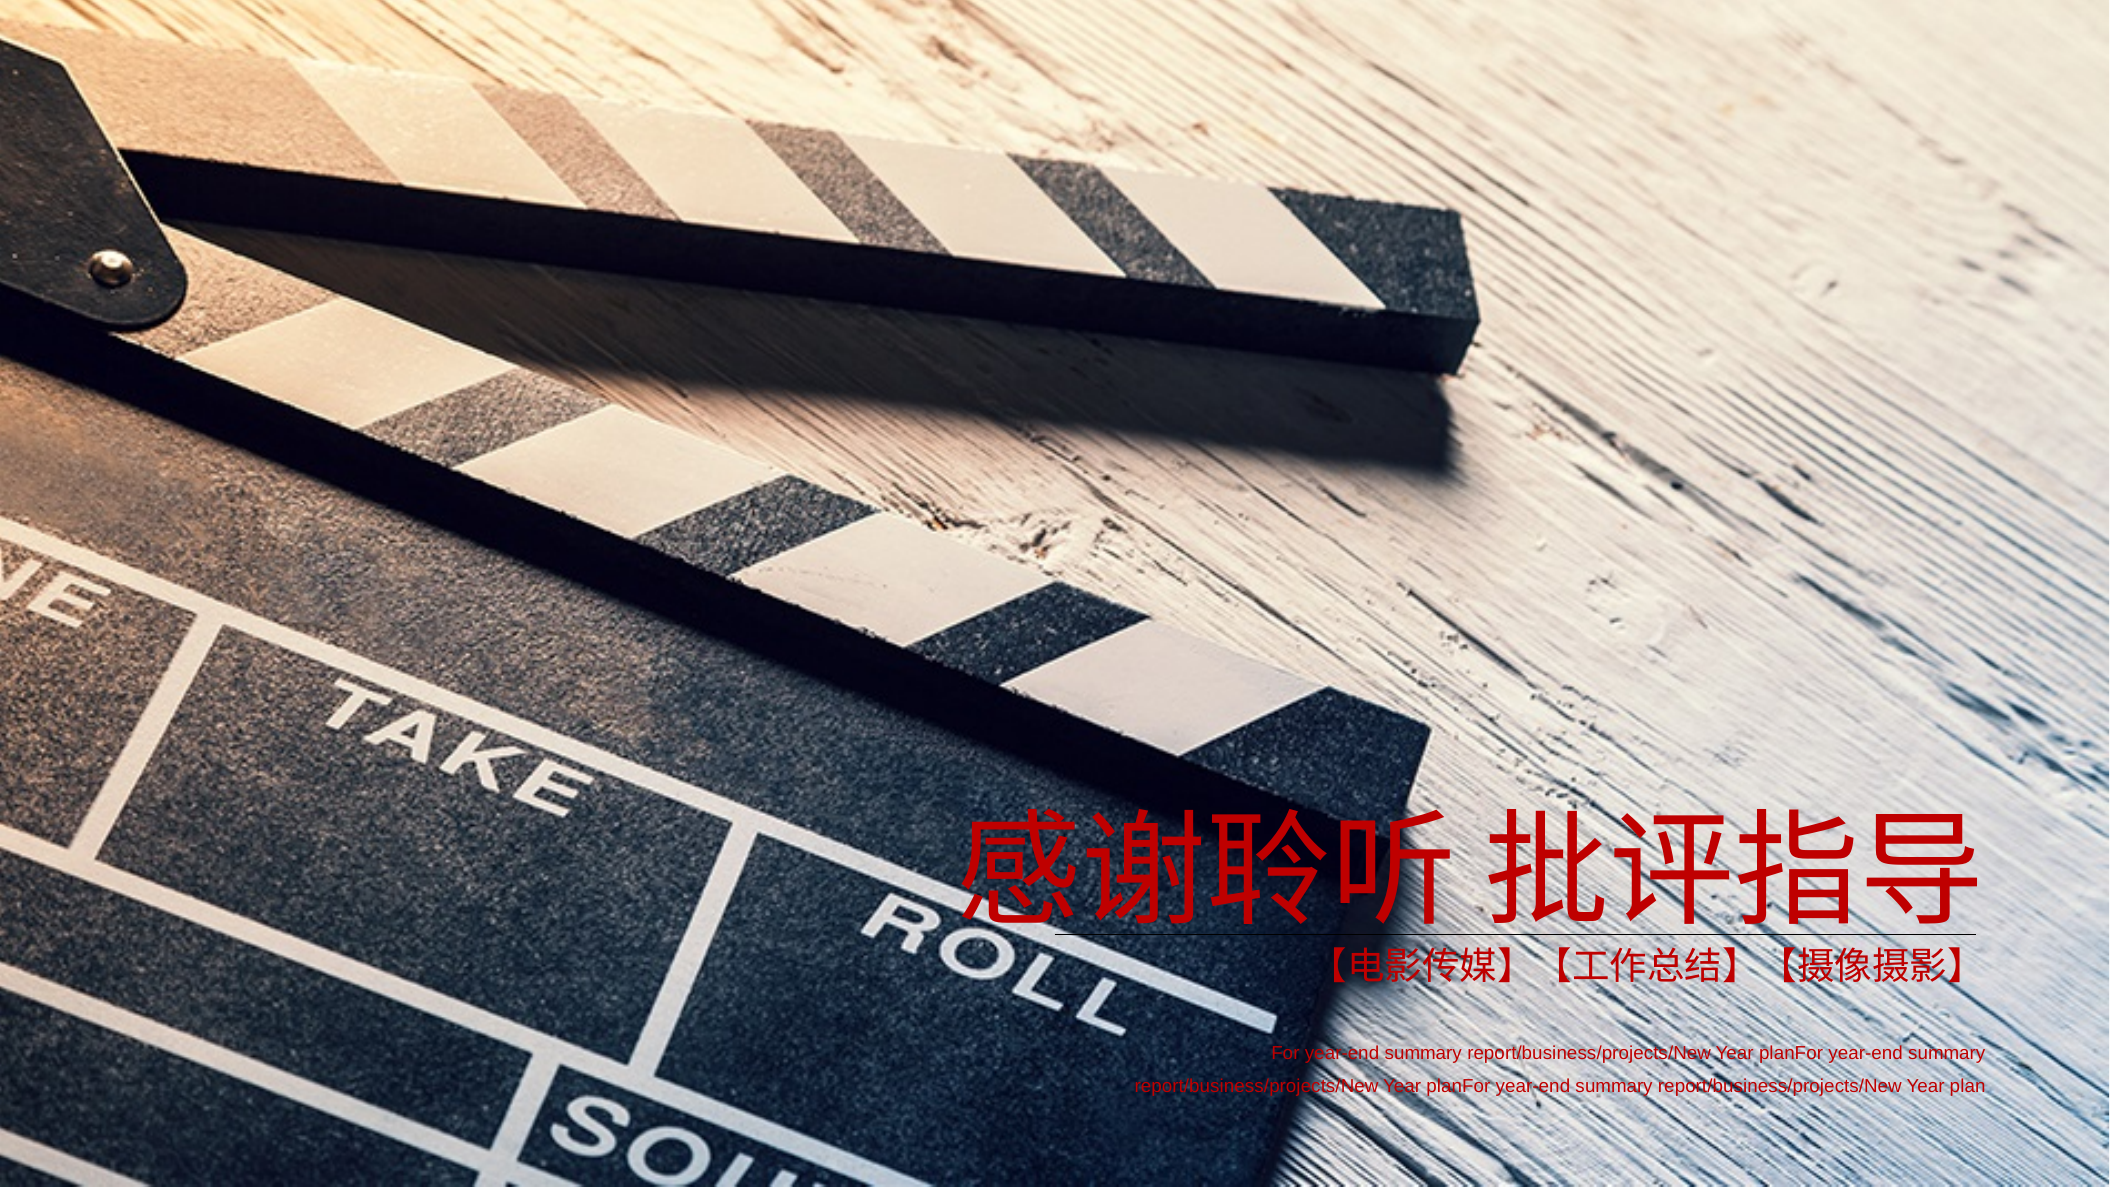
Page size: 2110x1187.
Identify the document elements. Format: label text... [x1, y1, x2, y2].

text_box 【电影传媒】【工作总结】【摄像摄影】 [1264, 947, 2000, 995]
text_box [0, 0, 2110, 1187]
text_box 感谢聆听 批评指导 [806, 782, 2000, 947]
text_box For year-end summary report/business/projects/New Year planFor year-end summary report/business/projects/New Year planFor year-end summary report/business/projects/New Year plan [1066, 1021, 2000, 1104]
